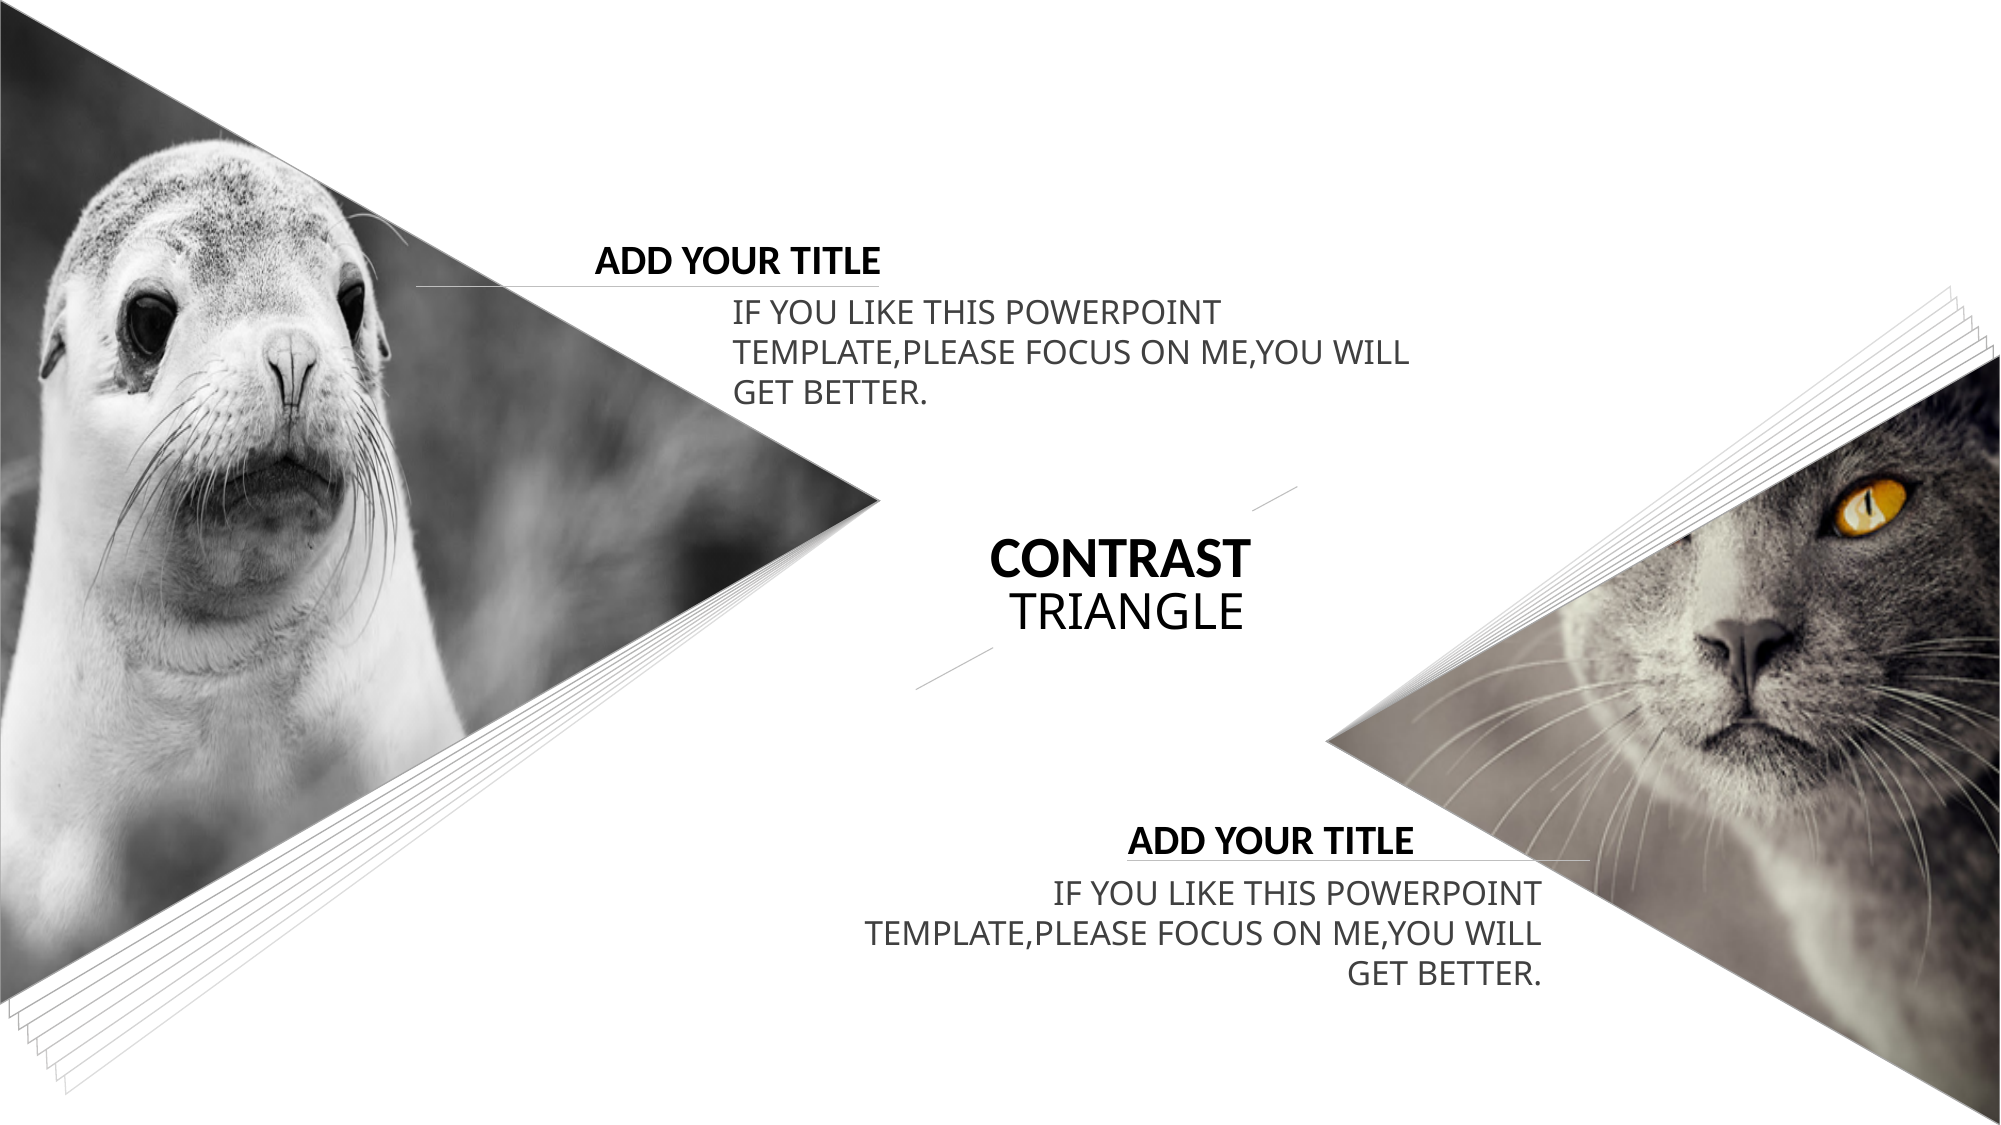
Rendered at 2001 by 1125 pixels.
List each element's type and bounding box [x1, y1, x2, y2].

text_box [416, 225, 1452, 380]
text_box [46, 520, 851, 1069]
text_box [973, 511, 1268, 649]
text_box [36, 526, 841, 1056]
text_box [1252, 486, 1298, 511]
text_box [9, 524, 840, 1018]
text_box [823, 805, 1590, 962]
text_box [1366, 345, 1994, 718]
text_box [0, 0, 880, 1005]
text_box [1326, 355, 2000, 1125]
text_box [1367, 286, 1952, 712]
text_box [27, 522, 846, 1044]
text_box [1357, 297, 1958, 720]
text_box [18, 526, 838, 1030]
text_box [1362, 316, 1973, 718]
text_box [64, 530, 839, 1095]
text_box [915, 647, 994, 690]
text_box [1373, 336, 1987, 713]
text_box [1364, 306, 1965, 716]
text_box [55, 527, 842, 1081]
text_box [1365, 326, 1979, 717]
